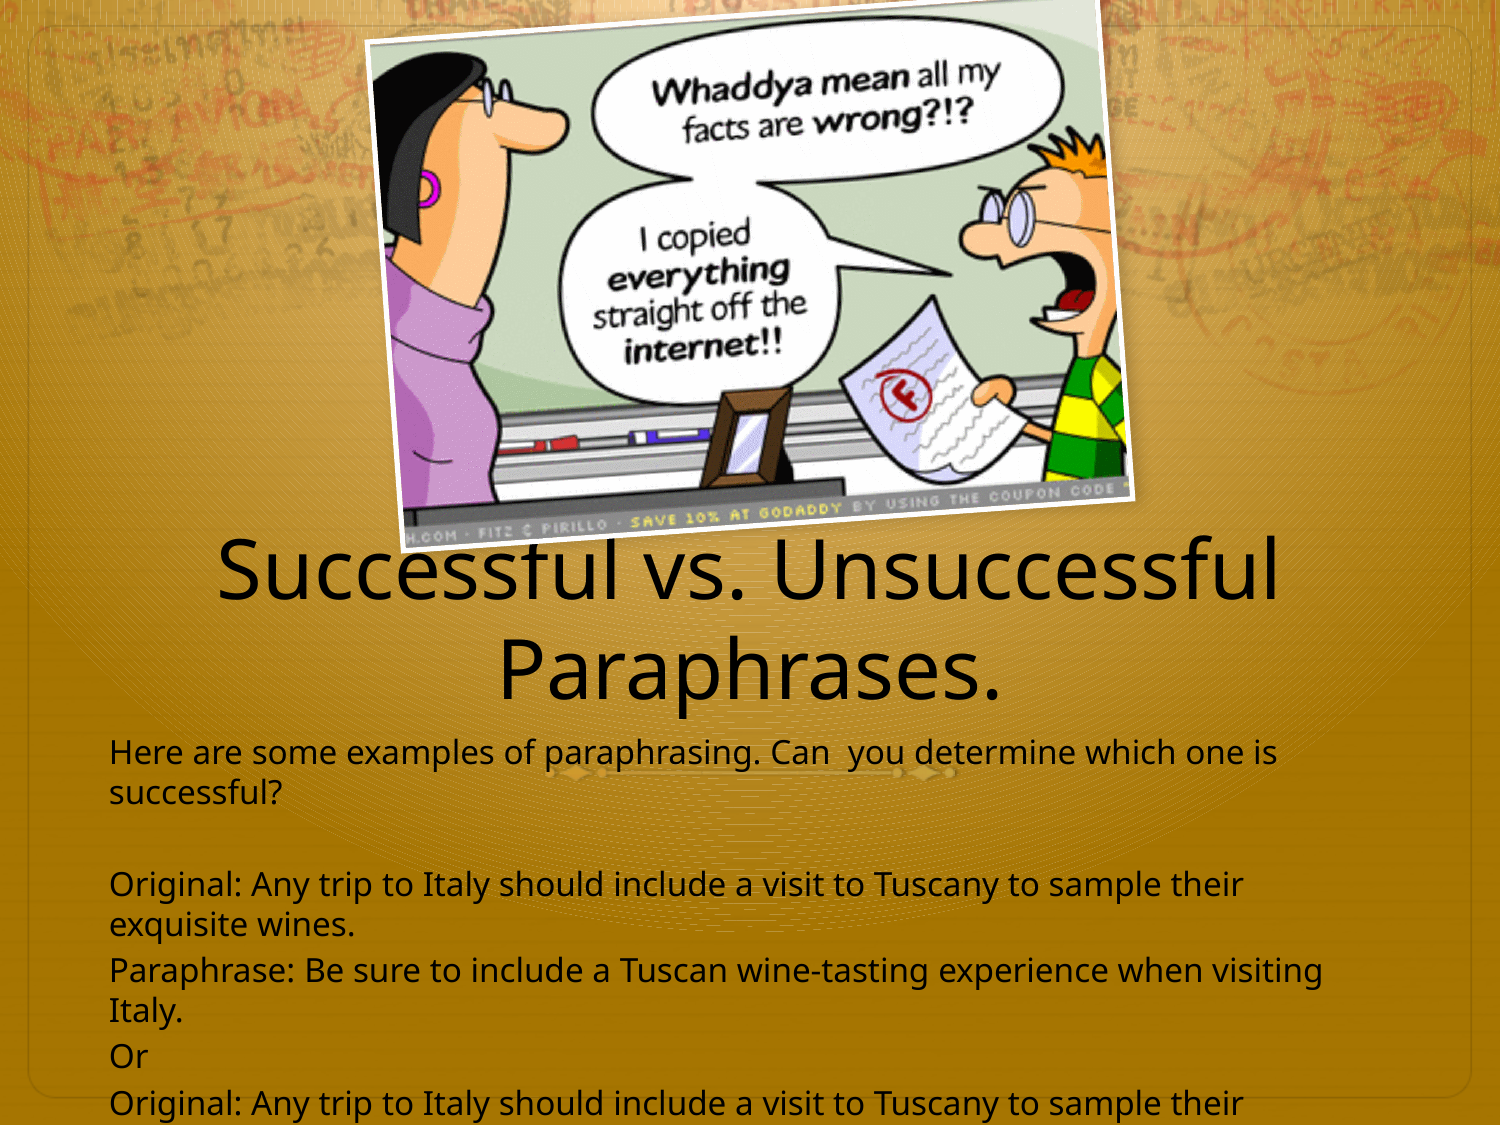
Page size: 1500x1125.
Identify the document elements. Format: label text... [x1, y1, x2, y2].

list Here are some examples of paraphrasing. Can you determine which one is successful? Original: Any trip to Italy should include a visit to Tuscany to sample their exquisite wines. Paraphrase: Be sure to include a Tuscan wine-tasting experience when visiting Italy. Or Original: Any trip to Italy should include a visit to Tuscany to sample their exquisite wines. Paraphrase: Any trip to Italy should include a visit to Tuscany to sample their nice wines. [93, 723, 1407, 1104]
title Successful vs. Unsuccessful Paraphrases. [93, 479, 1407, 723]
picture [0, 0, 1500, 1125]
